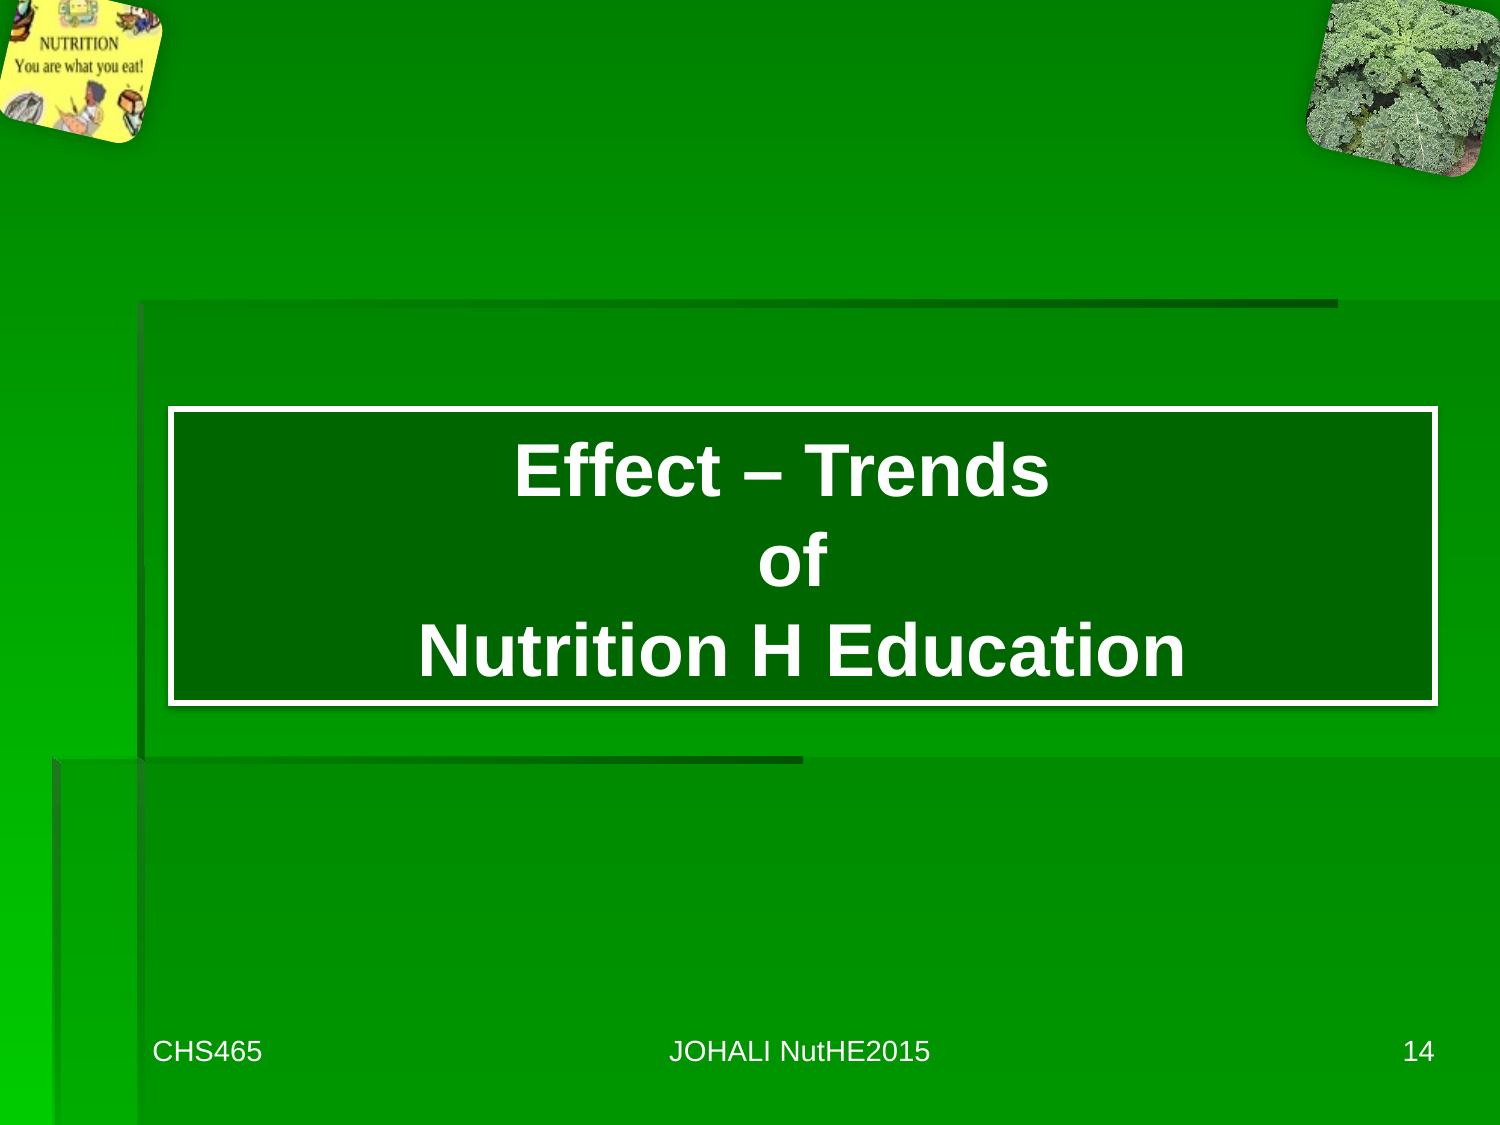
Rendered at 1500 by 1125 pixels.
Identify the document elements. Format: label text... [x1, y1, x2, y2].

picture [1305, 0, 1500, 178]
picture [0, 0, 163, 143]
slide_number CHS465 [137, 1024, 450, 1103]
title Effect – Trends of Nutrition H Education [168, 406, 1438, 706]
slide_number 14 [1137, 1024, 1451, 1103]
footer JOHALI NutHE2015 [562, 1024, 1038, 1103]
